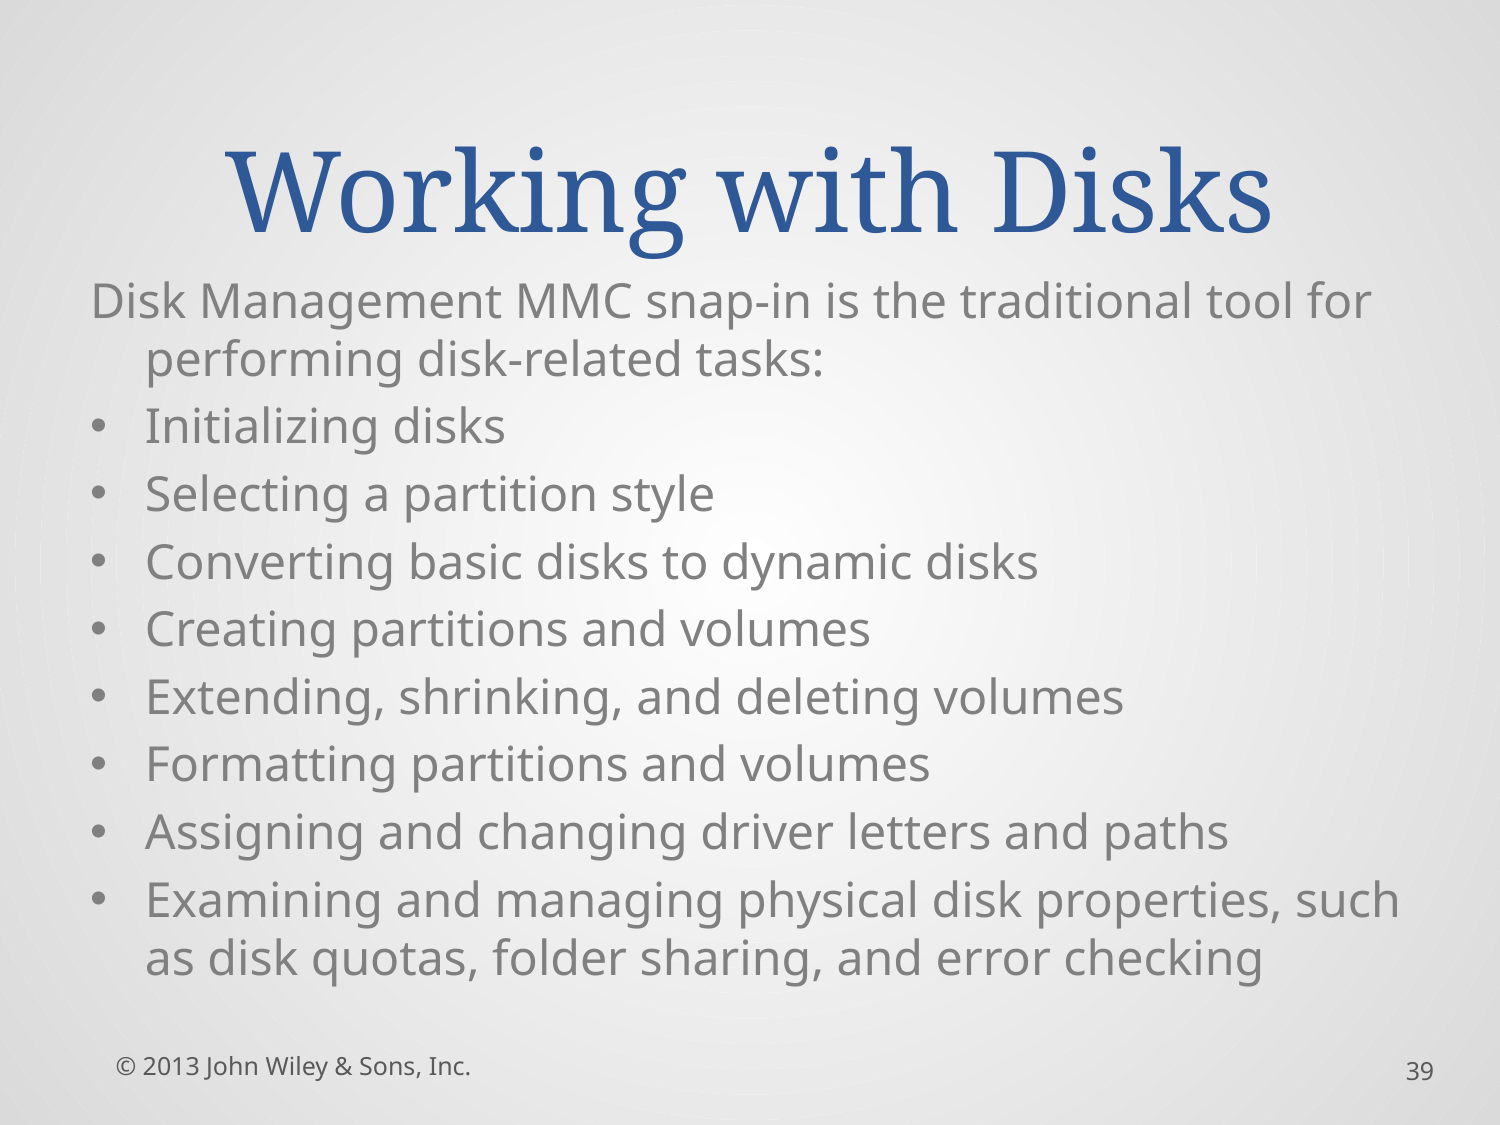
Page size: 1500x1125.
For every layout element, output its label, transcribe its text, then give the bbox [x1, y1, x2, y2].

footer © 2013 John Wiley & Sons, Inc. [108, 1037, 576, 1098]
list Disk Management MMC snap-in is the traditional tool for performing disk-related tasks: Initializing disks Selecting a partition style Converting basic disks to dynamic disks Creating partitions and volumes Extending, shrinking, and deleting volumes Formatting partitions and volumes Assigning and changing driver letters and paths Examining and managing physical disk properties, such as disk quotas, folder sharing, and error checking [75, 262, 1425, 1005]
slide_number 39 [1401, 1042, 1494, 1103]
title Working with Disks [75, 0, 1425, 262]
